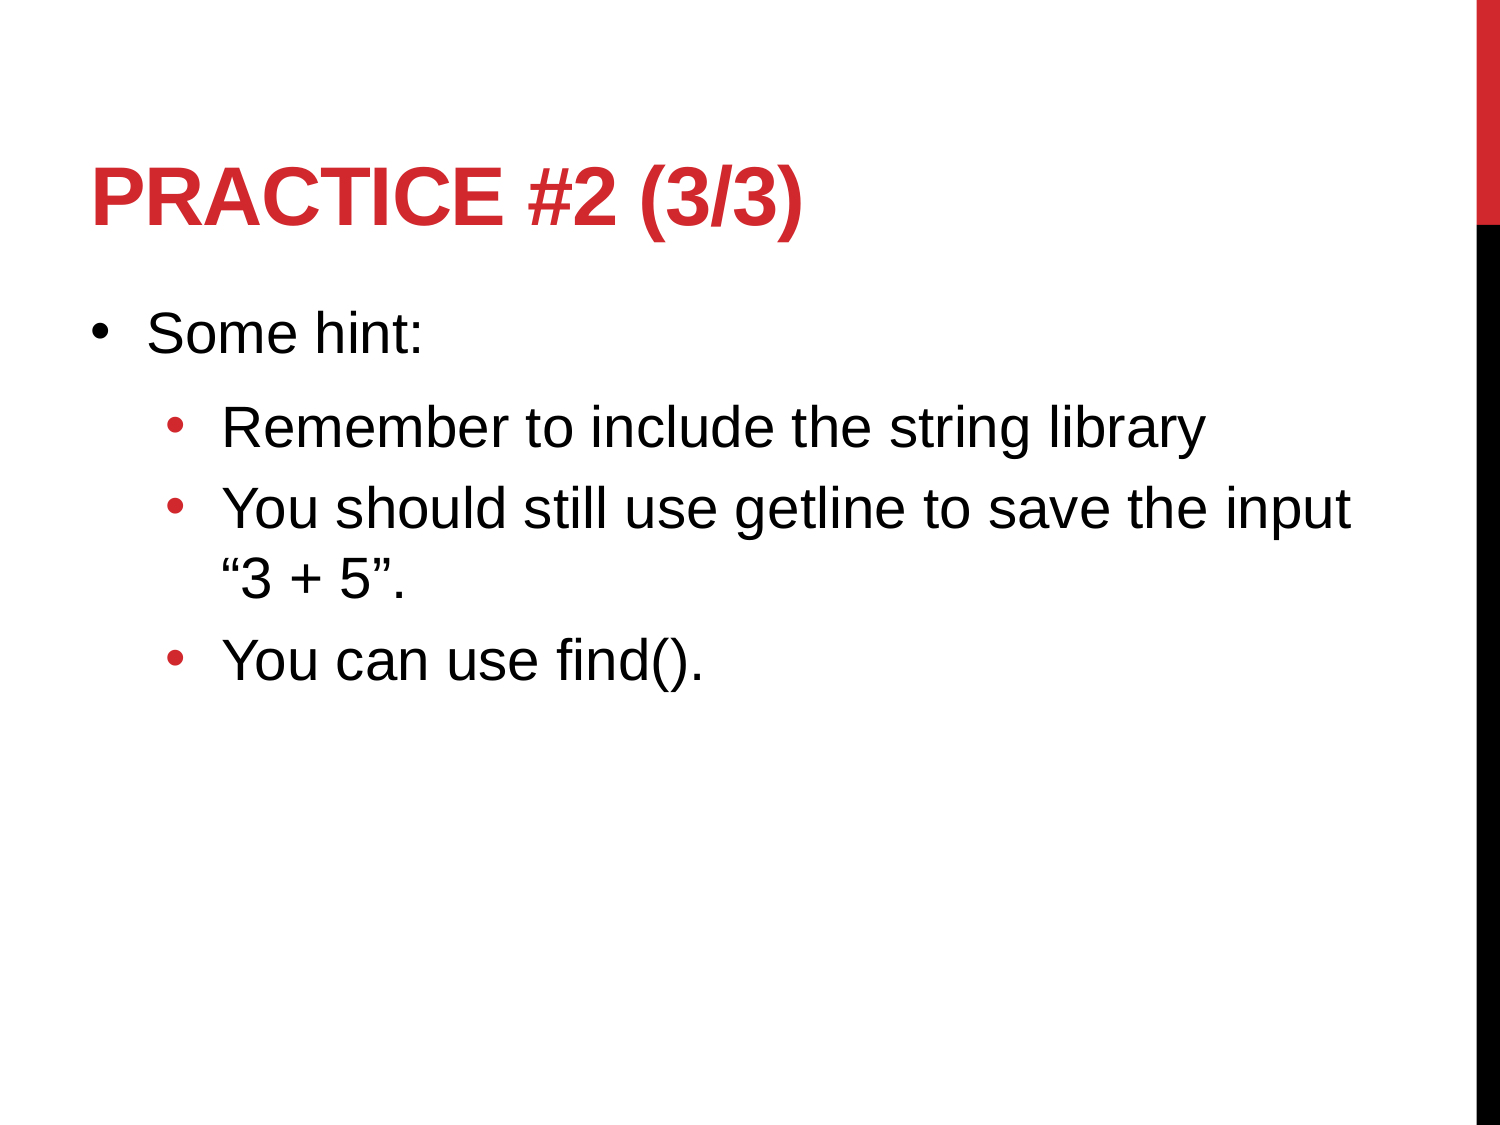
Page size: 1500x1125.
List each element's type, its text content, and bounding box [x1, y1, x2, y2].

title Practice #2 (3/3) [75, 25, 1025, 250]
list Some hint: Remember to include the string library You should still use getline to save the input “3 + 5”. You can use find(). [75, 287, 1430, 966]
